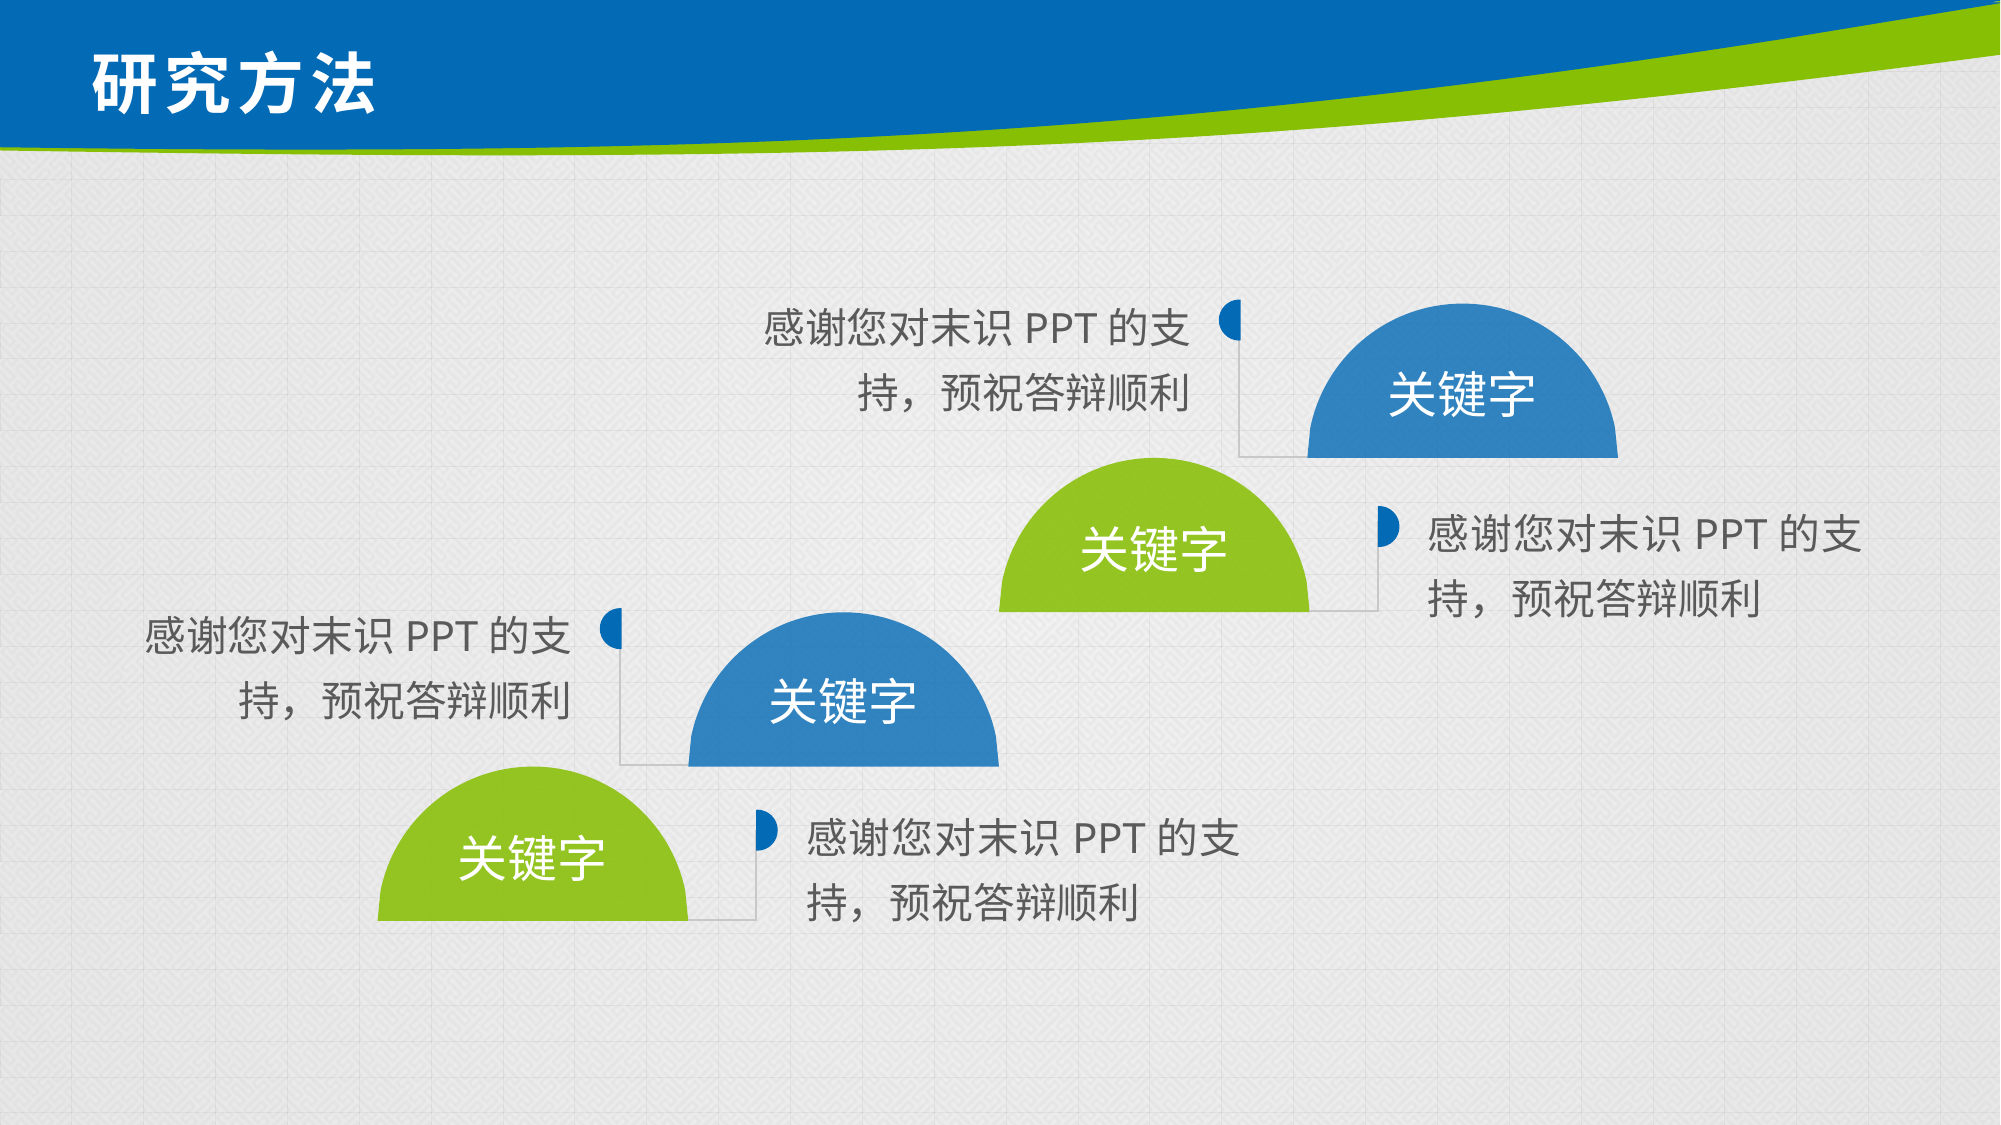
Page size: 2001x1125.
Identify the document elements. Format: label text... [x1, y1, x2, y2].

text_box 关键字 [1336, 356, 1589, 431]
text_box [1306, 366, 1620, 459]
text_box 关键字 [407, 820, 659, 896]
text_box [687, 789, 1256, 936]
text_box [728, 611, 959, 662]
text_box [997, 520, 1309, 614]
text_box [414, 767, 652, 820]
text_box [687, 675, 1001, 768]
text_box [376, 829, 687, 922]
text_box 关键字 [717, 662, 970, 738]
text_box 关键字 [1028, 511, 1281, 586]
title 研究方法 [76, 42, 1087, 131]
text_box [122, 587, 689, 767]
text_box [1344, 302, 1581, 356]
picture [0, 55, 2000, 1125]
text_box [1309, 485, 1878, 632]
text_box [741, 279, 1308, 458]
text_box [1035, 458, 1273, 511]
